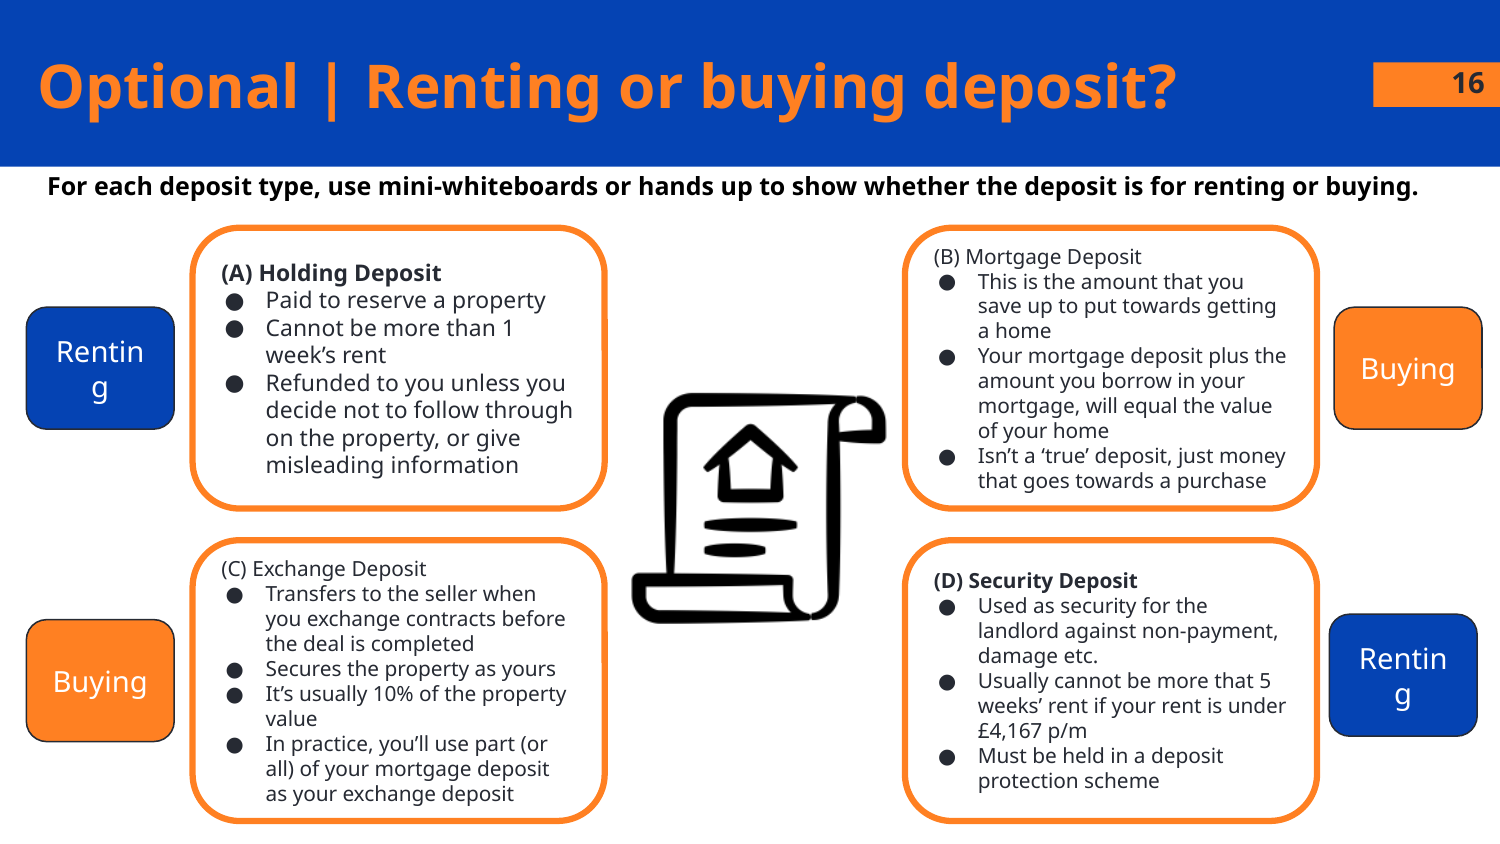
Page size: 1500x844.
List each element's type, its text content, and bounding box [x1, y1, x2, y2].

text_box (B) Mortgage Deposit This is the amount that you save up to put towards getting a home Your mortgage deposit plus the amount you borrow in your mortgage, will equal the value of your home Isn’t a ‘true’ deposit, just money that goes towards a purchase [904, 227, 1318, 509]
text_box (C) Exchange Deposit Transfers to the seller when you exchange contracts before the deal is completed Secures the property as yours It’s usually 10% of the property value In practice, you’ll use part (or all) of your mortgage deposit as your exchange deposit [192, 540, 605, 821]
text_box [1304, 682, 1493, 837]
text_box Renting [1329, 614, 1478, 737]
text_box Renting [26, 307, 175, 430]
text_box Buying [1334, 307, 1483, 430]
text_box (D) Security Deposit Used as security for the landlord against non-payment, damage etc. Usually cannot be more that 5 weeks’ rent if your rent is under £4,167 p/m Must be held in a deposit protection scheme [904, 540, 1318, 821]
slide_number 16 [1429, 49, 1500, 115]
text_box For each deposit type, use mini-whiteboards or hands up to show whether the deposit is for renting or buying. [9, 155, 1459, 216]
title Optional | Renting or buying deposit? [22, 41, 1429, 127]
text_box (A) Holding Deposit Paid to reserve a property Cannot be more than 1 week’s rent Refunded to you unless you decide not to follow through on the property, or give misleading information [192, 227, 605, 509]
picture [630, 383, 888, 634]
text_box Buying [26, 619, 175, 742]
